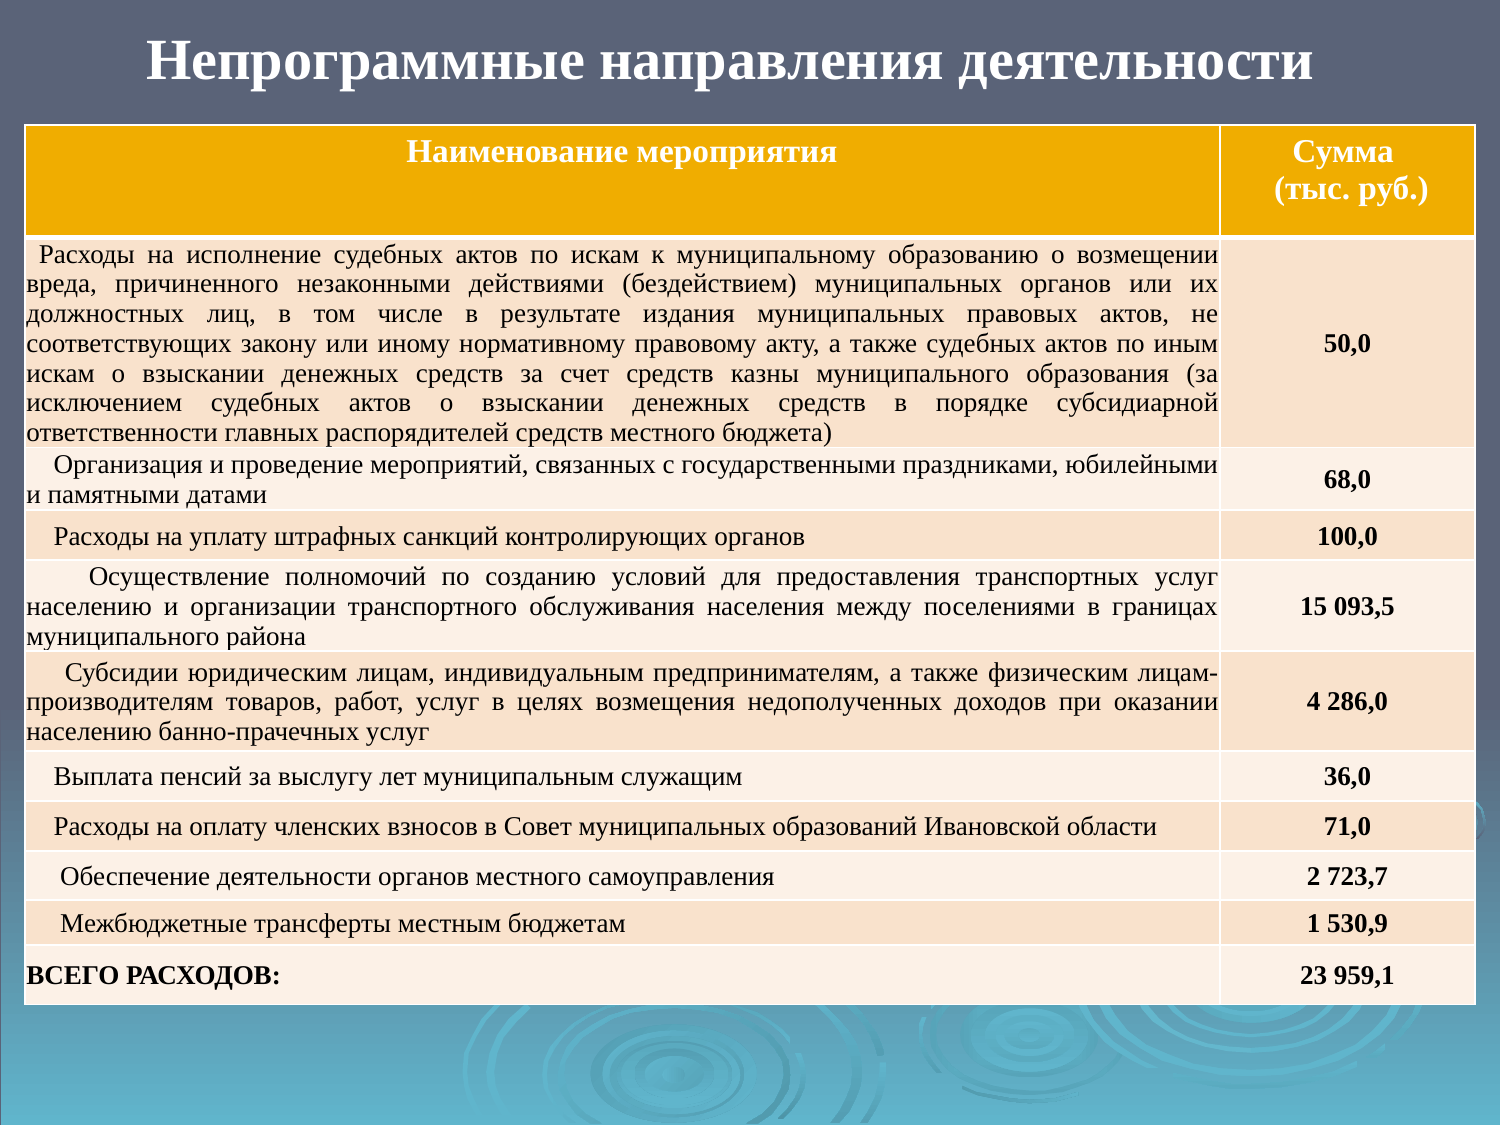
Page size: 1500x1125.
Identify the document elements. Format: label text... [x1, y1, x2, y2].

table_cell 36,0 [1221, 752, 1474, 800]
table_cell 1 530,9 [1221, 901, 1474, 944]
table_cell Расходы на исполнение судебных актов по искам к муниципальному образованию о возмещении вреда, причиненного незаконными действиями (бездействием) муниципальных органов или их должностных лиц, в том числе в результате издания муниципальных правовых актов, не соответствующих закону или иному нормативному правовому акту, а также судебных актов по иным искам о взыскании денежных средств за счет средств казны муниципального образования (за исключением судебных актов о взыскании денежных средств в порядке субсидиарной ответственности главных распорядителей средств местного бюджета) [26, 240, 1219, 447]
table_cell 2 723,7 [1221, 852, 1474, 899]
table_cell Межбюджетные трансферты местным бюджетам [26, 901, 1219, 944]
table_cell ВСЕГО РАСХОДОВ: [26, 946, 1219, 1004]
table_cell 50,0 [1221, 240, 1474, 447]
table_cell Осуществление полномочий по созданию условий для предоставления транспортных услуг населению и организации транспортного обслуживания населения между поселениями в границах муниципального района [26, 561, 1219, 650]
table_cell Расходы на уплату штрафных санкций контролирующих органов [26, 511, 1219, 559]
table_cell 23 959,1 [1221, 946, 1474, 1004]
title Непрограммные направления деятельности [74, 0, 1401, 113]
table_cell 71,0 [1221, 802, 1474, 850]
table_cell 4 286,0 [1221, 652, 1474, 750]
table_cell 100,0 [1221, 511, 1474, 559]
table_header Сумма (тыс. руб.) [1221, 126, 1474, 235]
table_cell Выплата пенсий за выслугу лет муниципальным служащим [26, 752, 1219, 800]
table_cell Организация и проведение мероприятий, связанных с государственными праздниками, юбилейными и памятными датами [26, 448, 1219, 509]
table_cell Расходы на оплату членских взносов в Совет муниципальных образований Ивановской области [26, 802, 1219, 850]
table_cell 68,0 [1221, 448, 1474, 509]
table_cell 15 093,5 [1221, 561, 1474, 650]
table_cell Субсидии юридическим лицам, индивидуальным предпринимателям, а также физическим лицам-производителям товаров, работ, услуг в целях возмещения недополученных доходов при оказании населению банно-прачечных услуг [26, 652, 1219, 750]
table_cell Обеспечение деятельности органов местного самоуправления [26, 852, 1219, 899]
table_header Наименование мероприятия [26, 126, 1219, 235]
